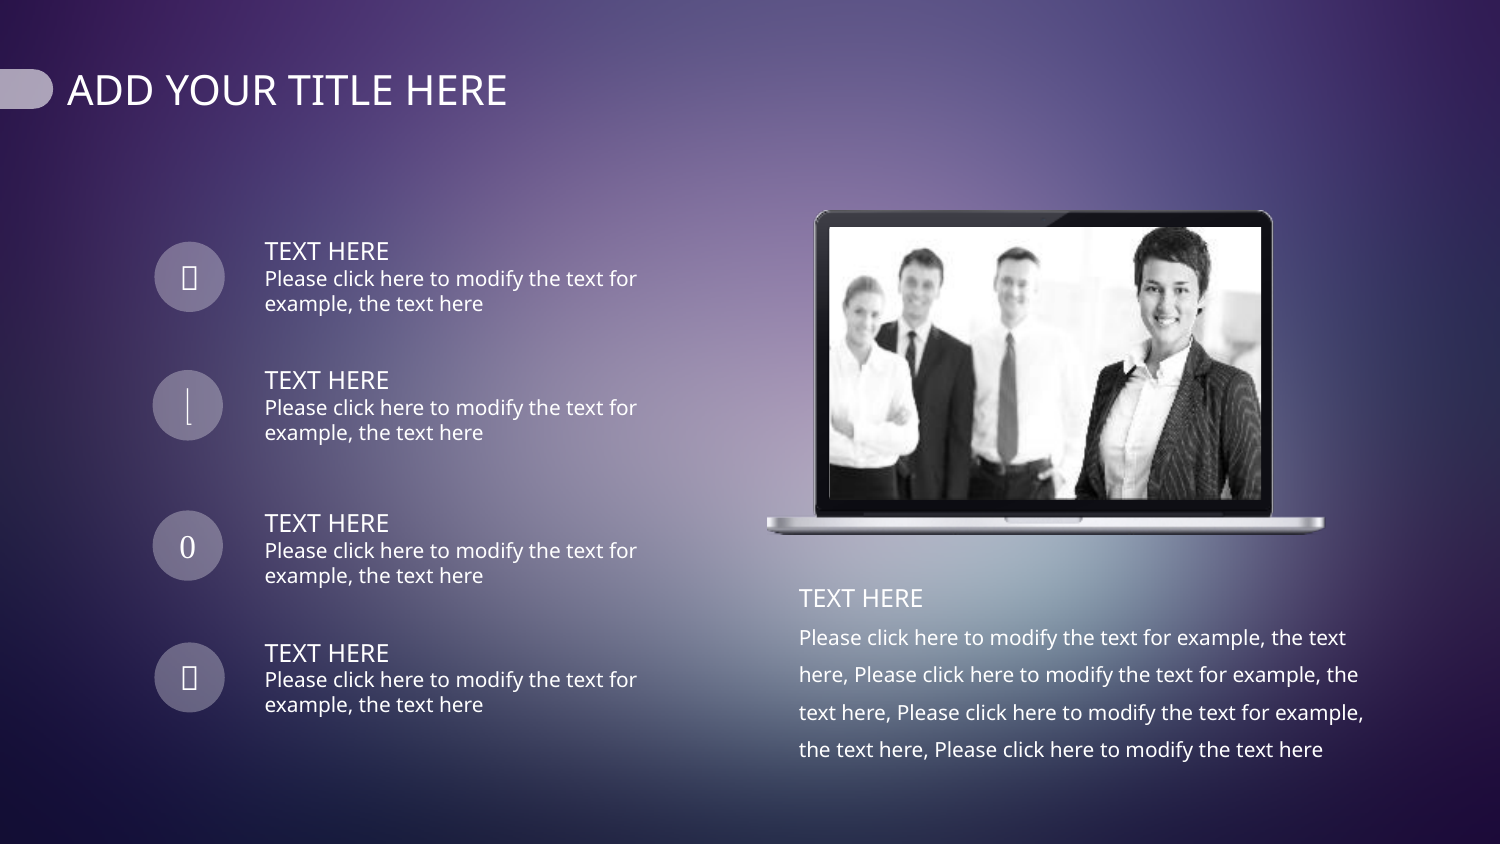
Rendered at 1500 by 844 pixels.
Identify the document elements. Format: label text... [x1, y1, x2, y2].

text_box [154, 629, 660, 726]
picture [0, 0, 1500, 844]
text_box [766, 210, 1330, 535]
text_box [152, 499, 660, 597]
text_box TEXT HERE Please click here to modify the text for example, the text here, Please click here to modify the text for example, the text here, Please click here to modify the text for example, the text here, Please click here to modify the text here [784, 559, 1392, 792]
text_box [152, 357, 660, 454]
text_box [154, 227, 660, 324]
text_box [0, 69, 54, 109]
